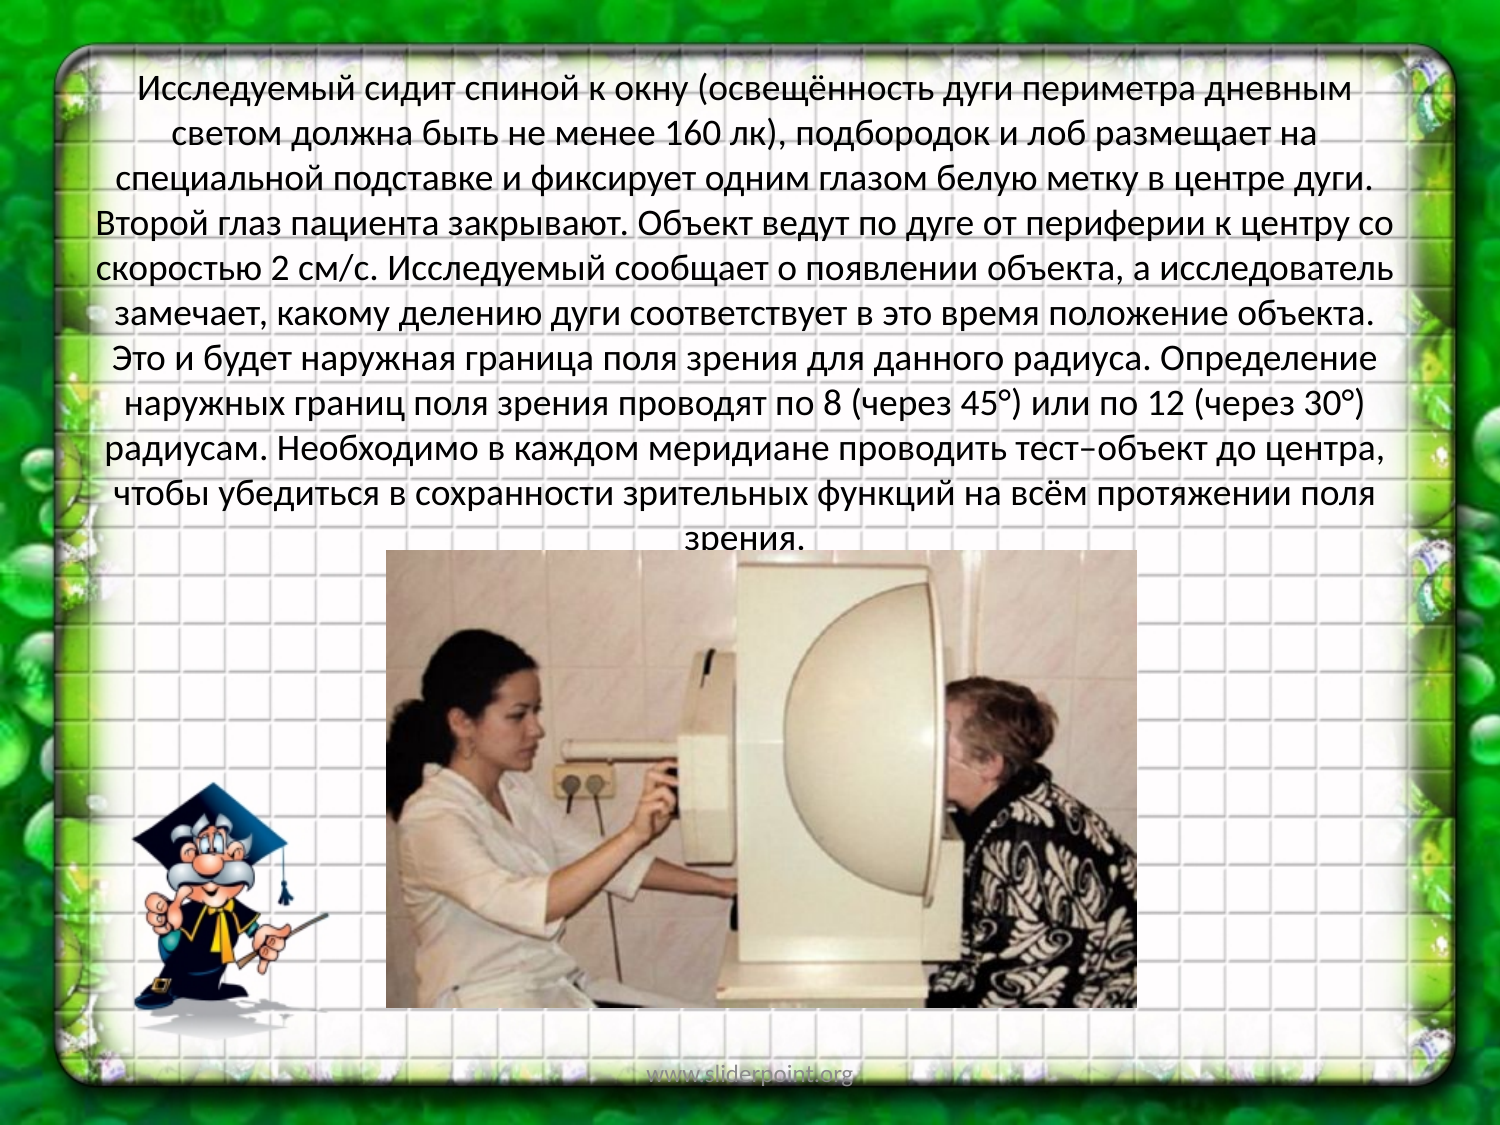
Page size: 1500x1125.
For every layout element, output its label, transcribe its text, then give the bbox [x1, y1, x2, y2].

picture [0, 0, 1500, 1125]
footer www.sliderpoint.org [512, 1042, 988, 1103]
title Исследуемый сидит спиной к окну (освещённость дуги периметра дневным светом должна быть не менее 160 лк), подбородок и лоб размещает на специальной подставке и фиксирует одним глазом белую метку в центре дуги. Второй глаз пациента закрывают. Объект ведут по дуге от периферии к центру со скоростью 2 см/с. Исследуемый сообщает о появлении объекта, а исследователь замечает, какому делению дуги соответствует в это время положение объекта. Это и будет наружная граница поля зрения для данного радиуса. Определение наружных границ поля зрения проводят по 8 (через 45°) или по 12 (через 30°) радиусам. Необходимо в каждом меридиане проводить тест–объект до центра, чтобы убедиться в сохранности зрительных функций на всём протяжении поля зрения. [70, 82, 1421, 539]
